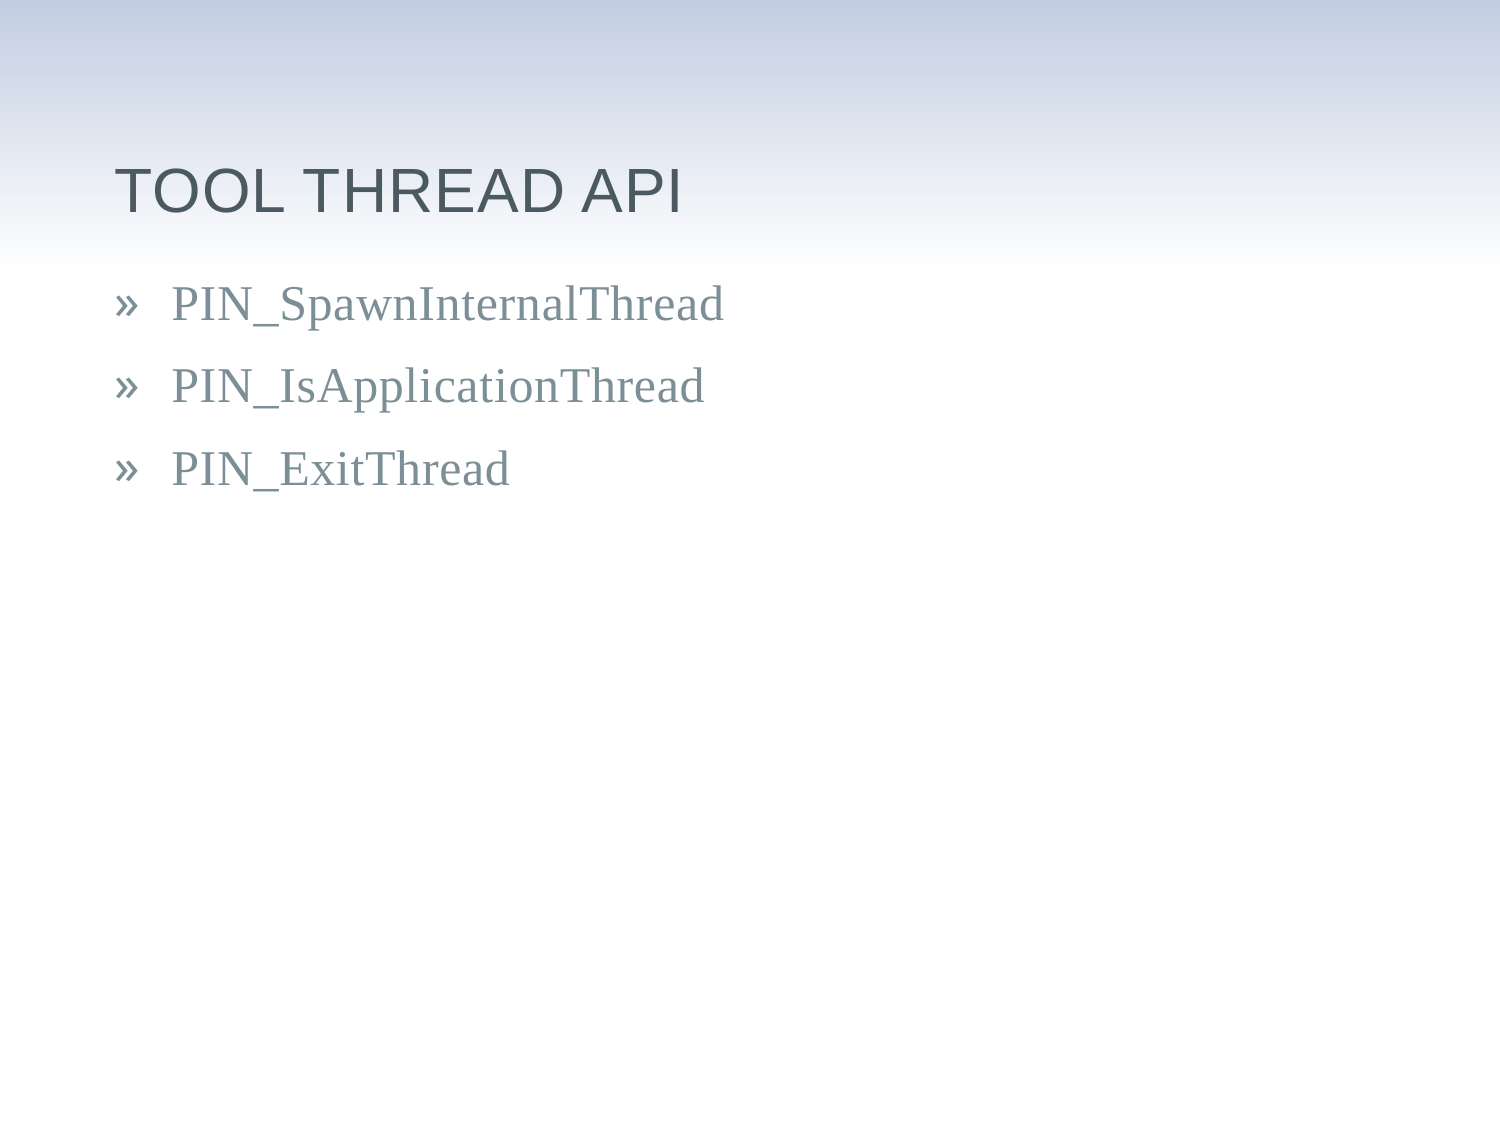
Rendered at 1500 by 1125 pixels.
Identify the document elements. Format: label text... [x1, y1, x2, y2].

list PIN_SpawnInternalThread PIN_IsApplicationThread PIN_ExitThread [99, 262, 1400, 938]
title TOOL THREAD API [99, 45, 1400, 233]
